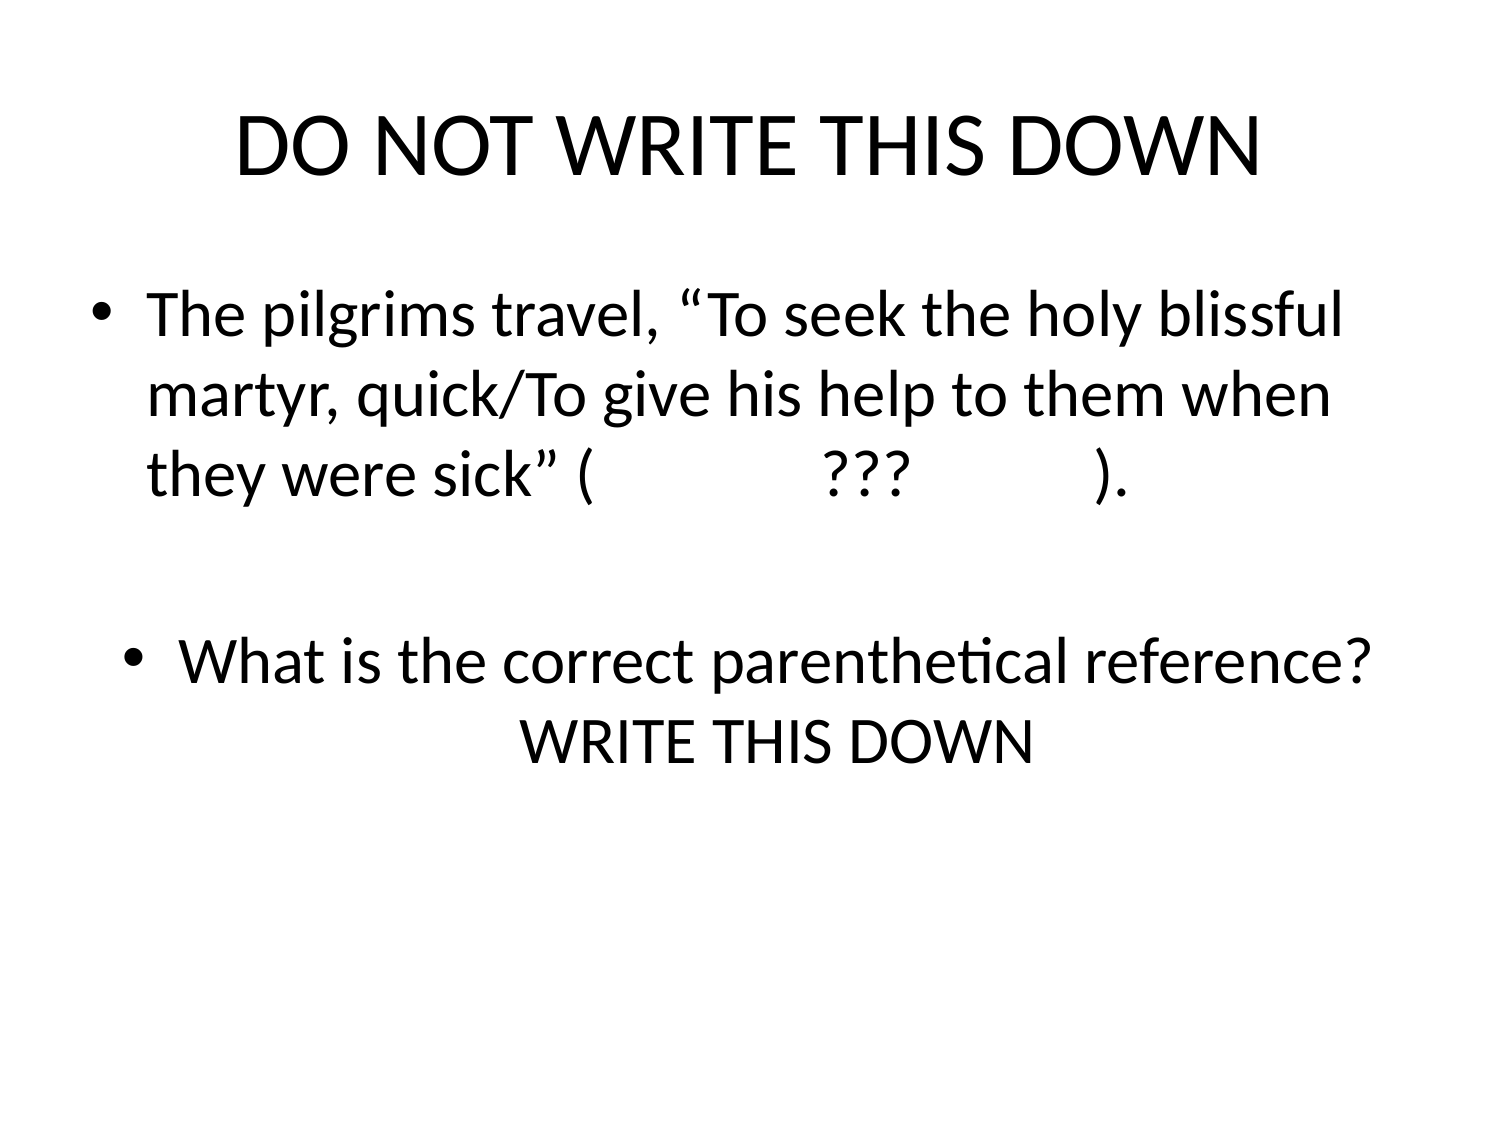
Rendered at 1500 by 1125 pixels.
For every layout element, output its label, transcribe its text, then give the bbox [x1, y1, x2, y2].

title DO NOT WRITE THIS DOWN [75, 45, 1425, 233]
list The pilgrims travel, “To seek the holy blissful martyr, quick/To give his help to them when they were sick” ( ??? ). What is the correct parenthetical reference? WRITE THIS DOWN [75, 262, 1425, 1005]
